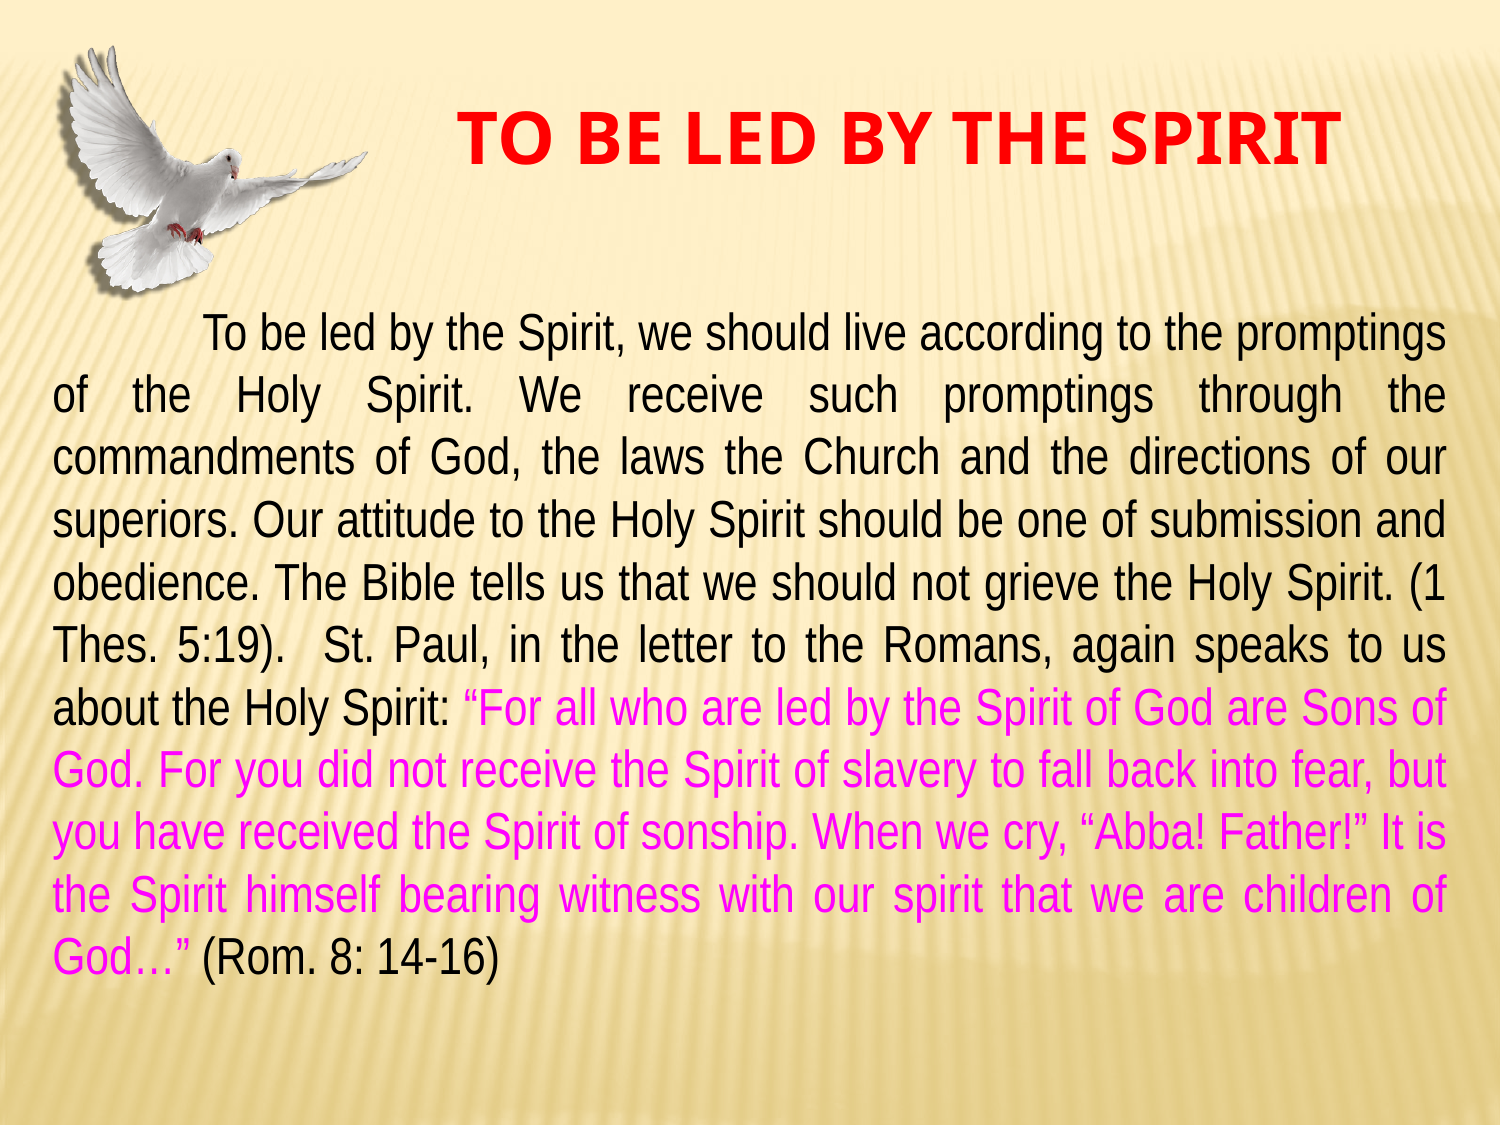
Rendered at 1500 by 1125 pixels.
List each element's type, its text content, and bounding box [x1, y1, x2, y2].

text_box TO BE LED BY THE SPIRIT [383, 83, 1500, 187]
text_box To be led by the Spirit, we should live according to the promptings of the Holy Spirit. We receive such promptings through the commandments of God, the laws the Church and the directions of our superiors. Our attitude to the Holy Spirit should be one of submission and obedience. The Bible tells us that we should not grieve the Holy Spirit. (1 Thes. 5:19). St. Paul, in the letter to the Romans, again speaks to us about the Holy Spirit: “For all who are led by the Spirit of God are Sons of God. For you did not receive the Spirit of slavery to fall back into fear, but you have received the Spirit of sonship. When we cry, “Abba! Father!” It is the Spirit himself bearing witness with our spirit that we are children of God…” (Rom. 8: 14-16) [37, 290, 1463, 993]
picture [49, 37, 376, 301]
